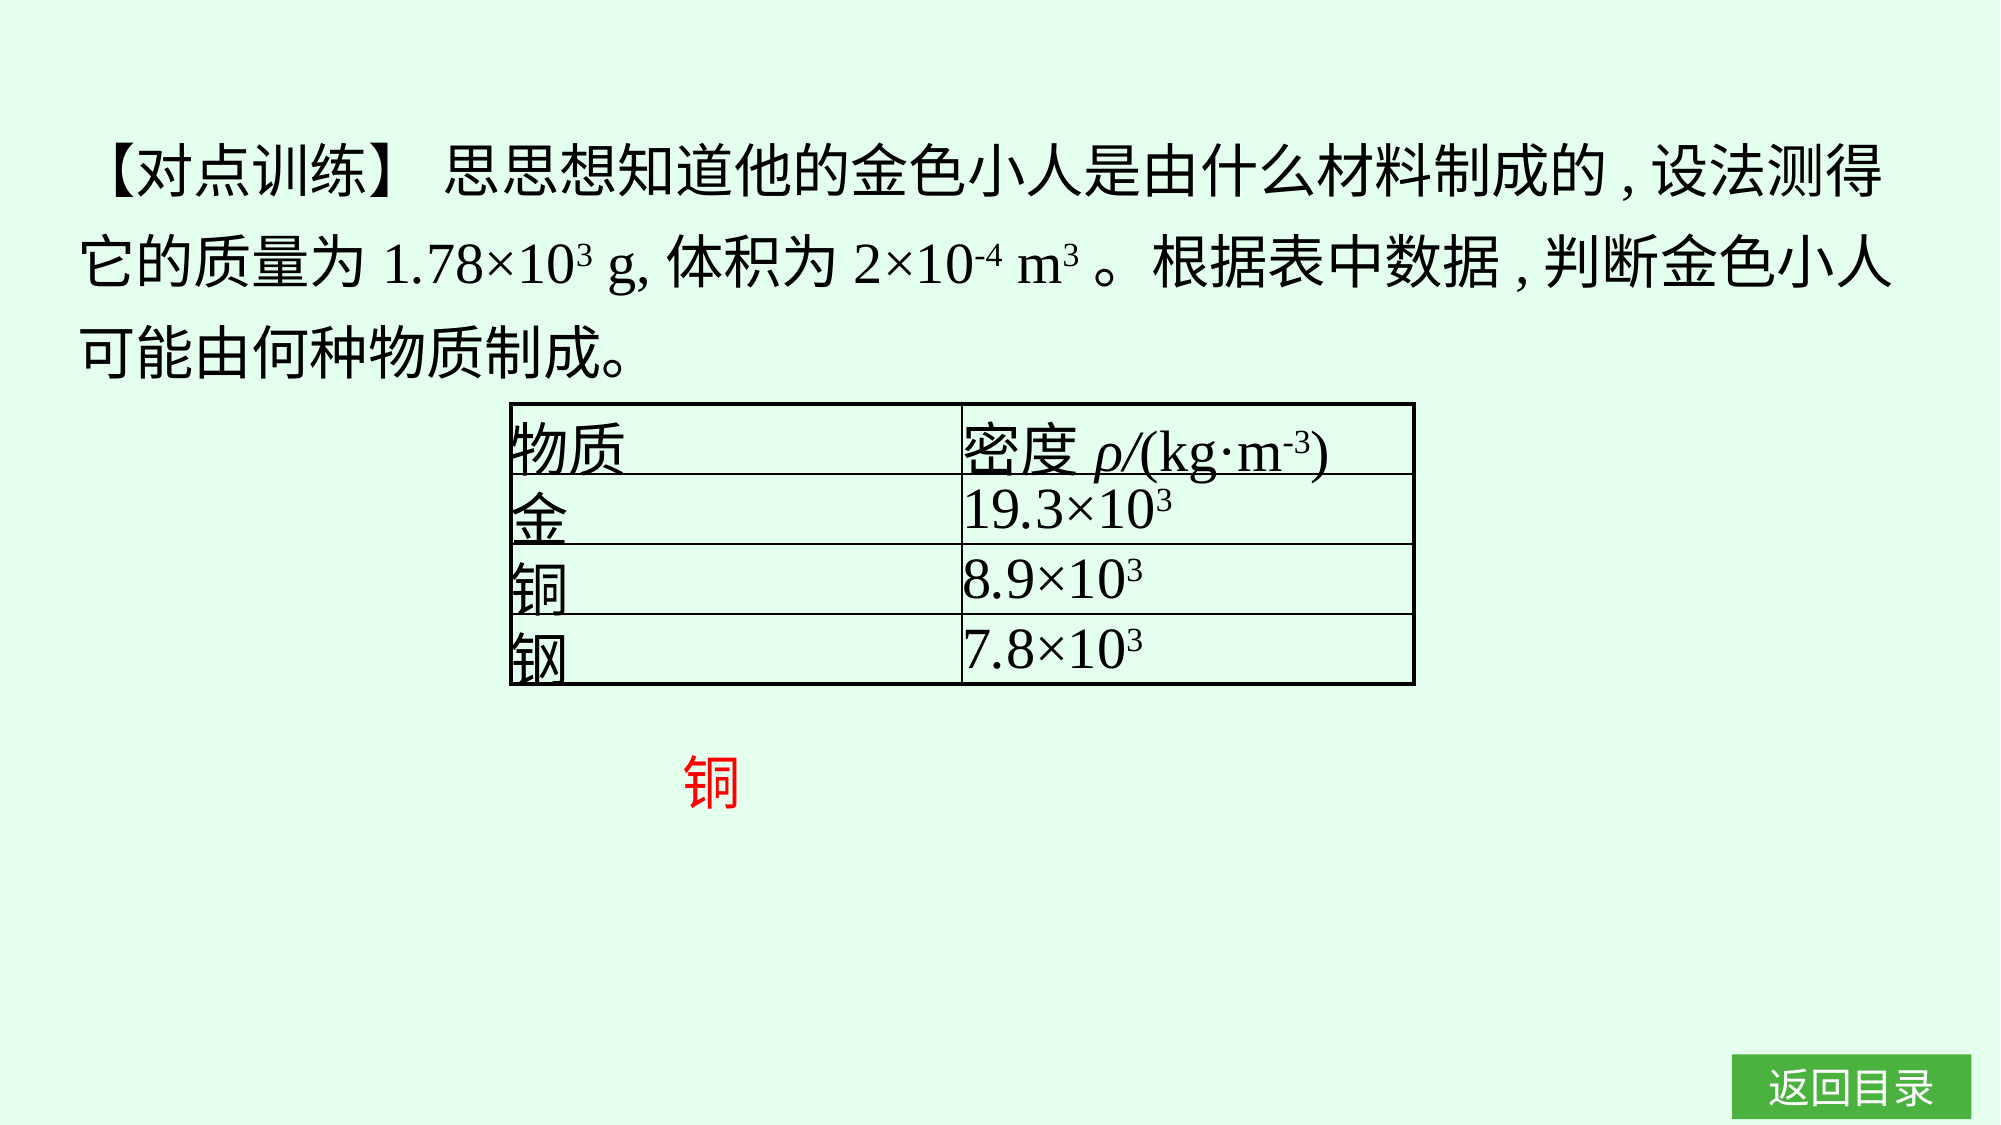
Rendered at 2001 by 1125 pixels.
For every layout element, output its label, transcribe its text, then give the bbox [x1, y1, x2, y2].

text_box 铜 [667, 717, 769, 824]
text_box 【对点训练】 思思想知道他的金色小人是由什么材料制成的,设法测得它的质量为1.78×103 g,体积为2×10-4 m3。根据表中数据,判断金色小人可能由何种物质制成。 [62, 106, 1938, 394]
table_cell 铜 [513, 545, 961, 613]
table_header 物质 [513, 406, 961, 473]
table_cell 钢 [513, 615, 961, 682]
table_cell 金 [513, 475, 961, 543]
table_cell 19.3×103 [963, 475, 1412, 543]
table_cell 7.8×103 [963, 615, 1412, 682]
table_header 密度ρ/(kg·m-3) [963, 406, 1412, 473]
table_cell 8.9×103 [963, 545, 1412, 613]
